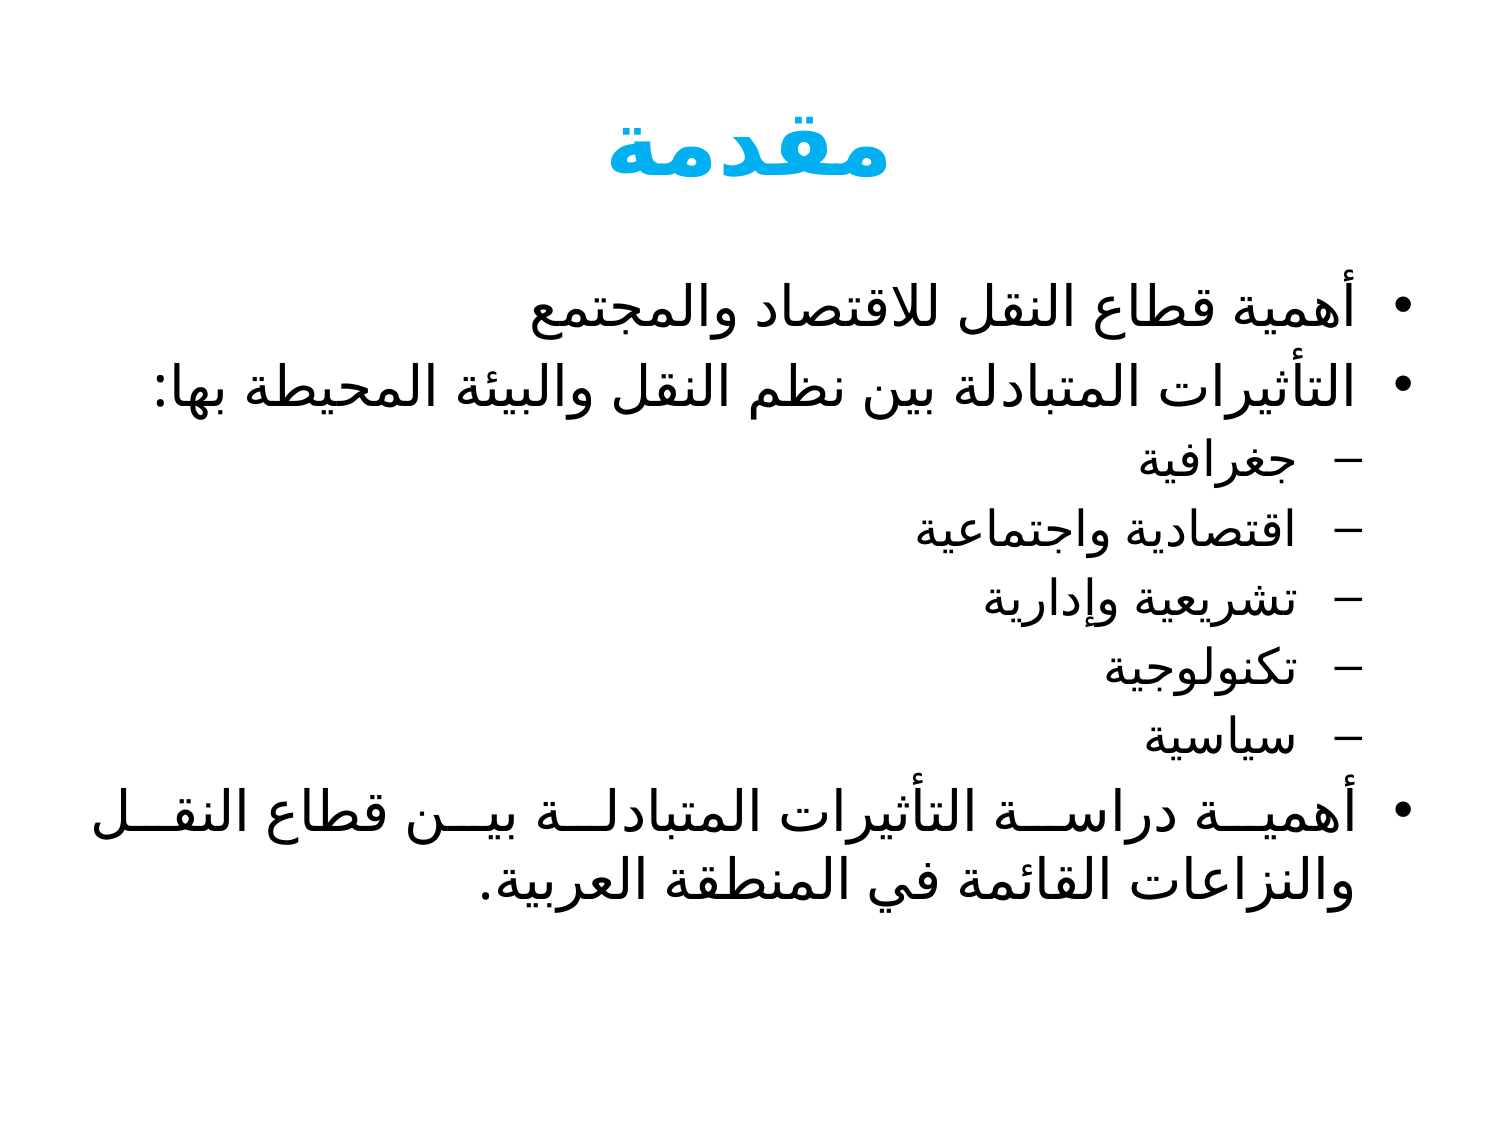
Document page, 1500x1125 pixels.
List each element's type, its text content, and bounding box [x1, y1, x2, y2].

title مقدمة [75, 45, 1425, 233]
list أهمية قطاع النقل للاقتصاد والمجتمع التأثيرات المتبادلة بين نظم النقل والبيئة المحيطة بها: جغرافية اقتصادية واجتماعية تشريعية وإدارية تكنولوجية سياسية أهمية دراسة التأثيرات المتبادلة بين قطاع النقل والنزاعات القائمة في المنطقة العربية. [75, 262, 1425, 925]
